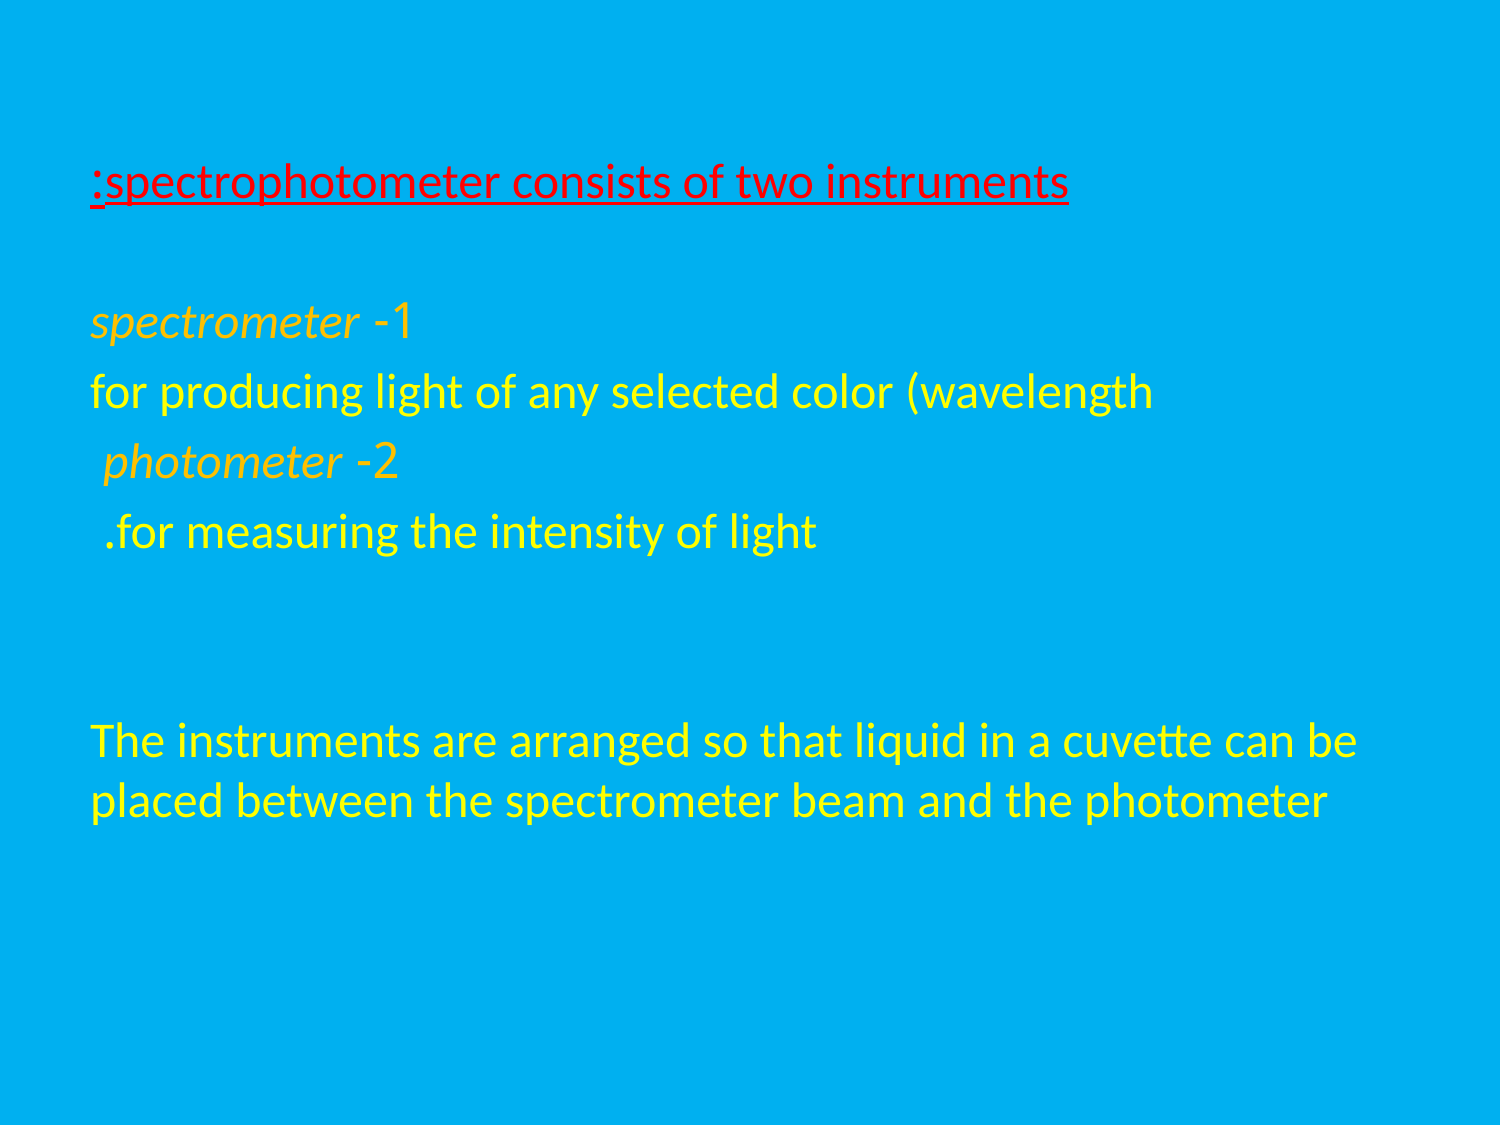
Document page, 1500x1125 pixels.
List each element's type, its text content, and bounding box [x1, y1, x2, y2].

list spectrophotometer consists of two instruments: 1- spectrometer for producing light of any selected color (wavelength 2- photometer for measuring the intensity of light. The instruments are arranged so that liquid in a cuvette can be placed between the spectrometer beam and the photometer [75, 140, 1425, 1005]
